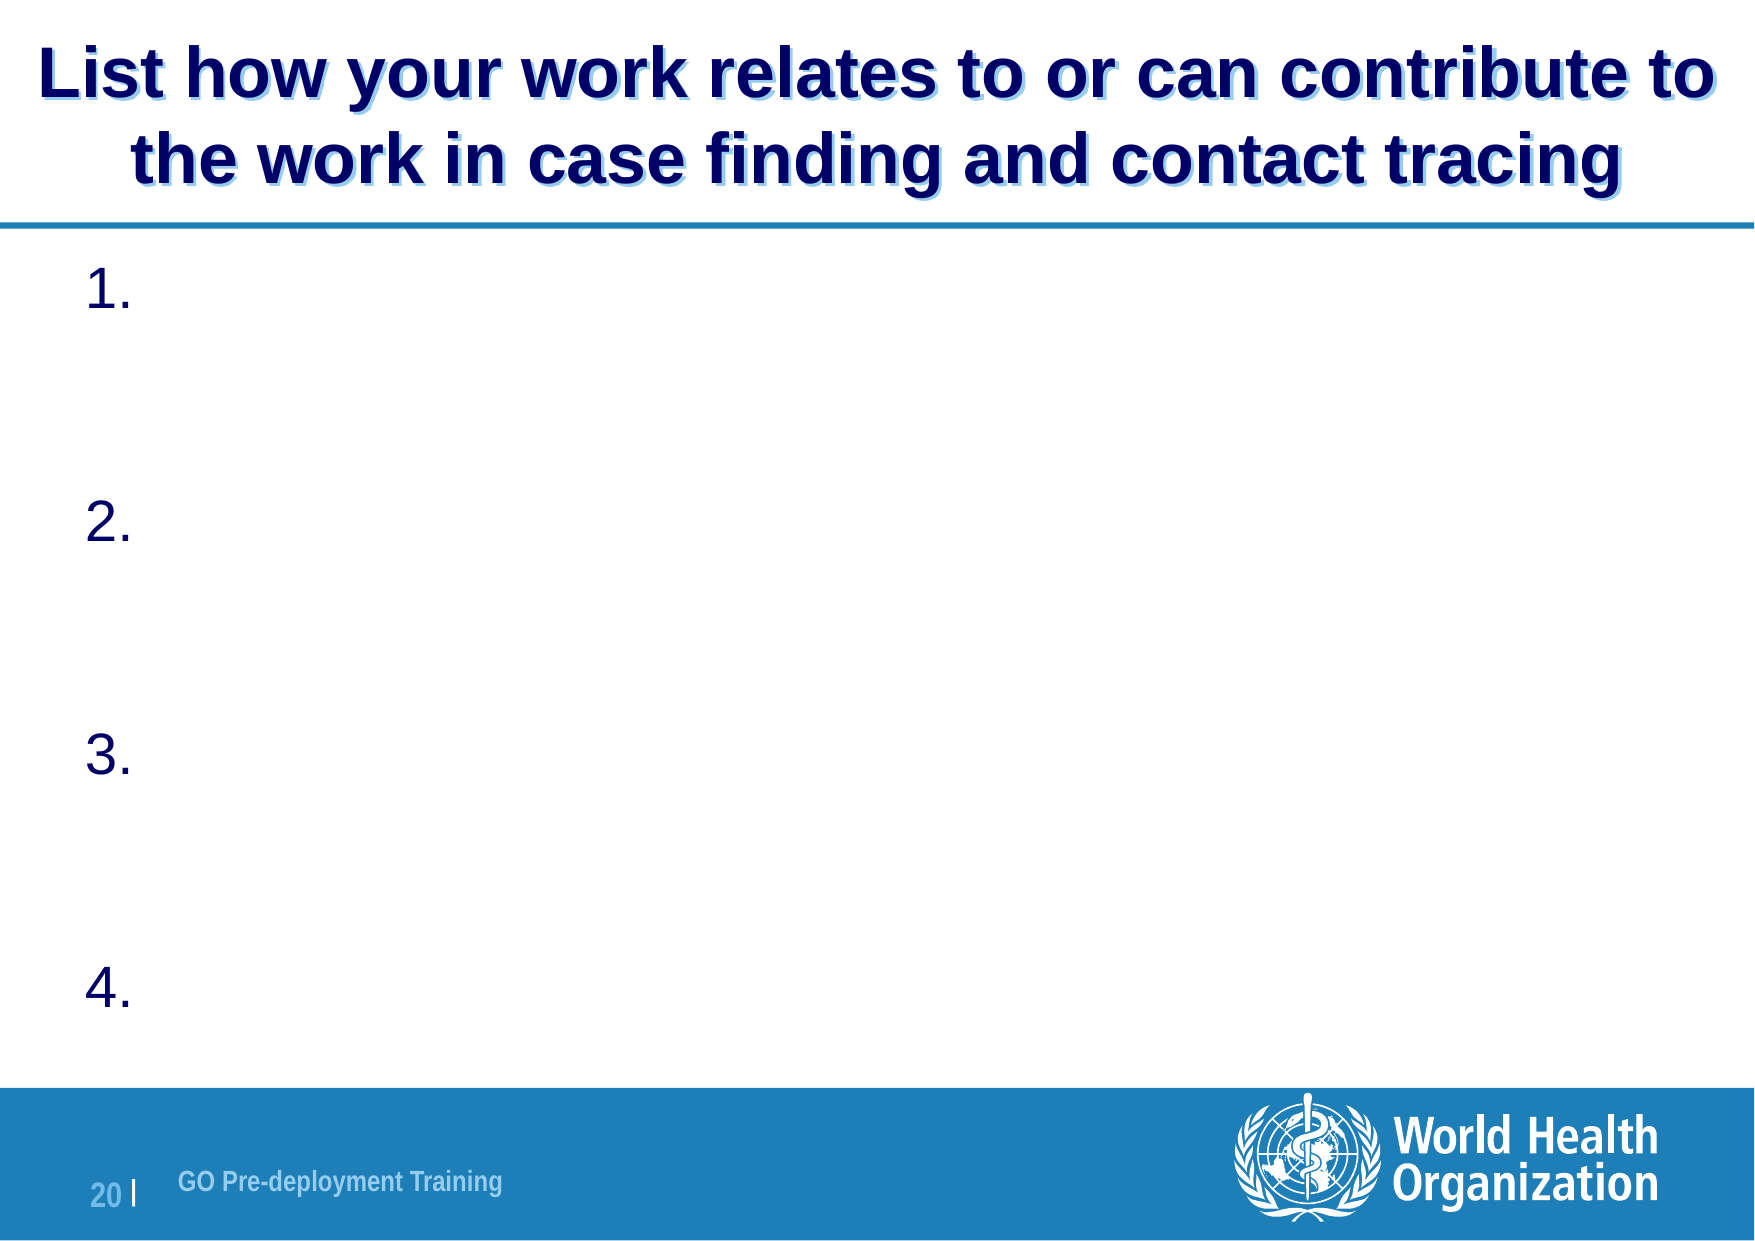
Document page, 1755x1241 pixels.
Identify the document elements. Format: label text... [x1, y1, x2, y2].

title List how your work relates to or can contribute to the work in case finding and contact tracing [0, 0, 1755, 224]
list 1. 2. 3. 4. [84, 249, 1676, 1084]
